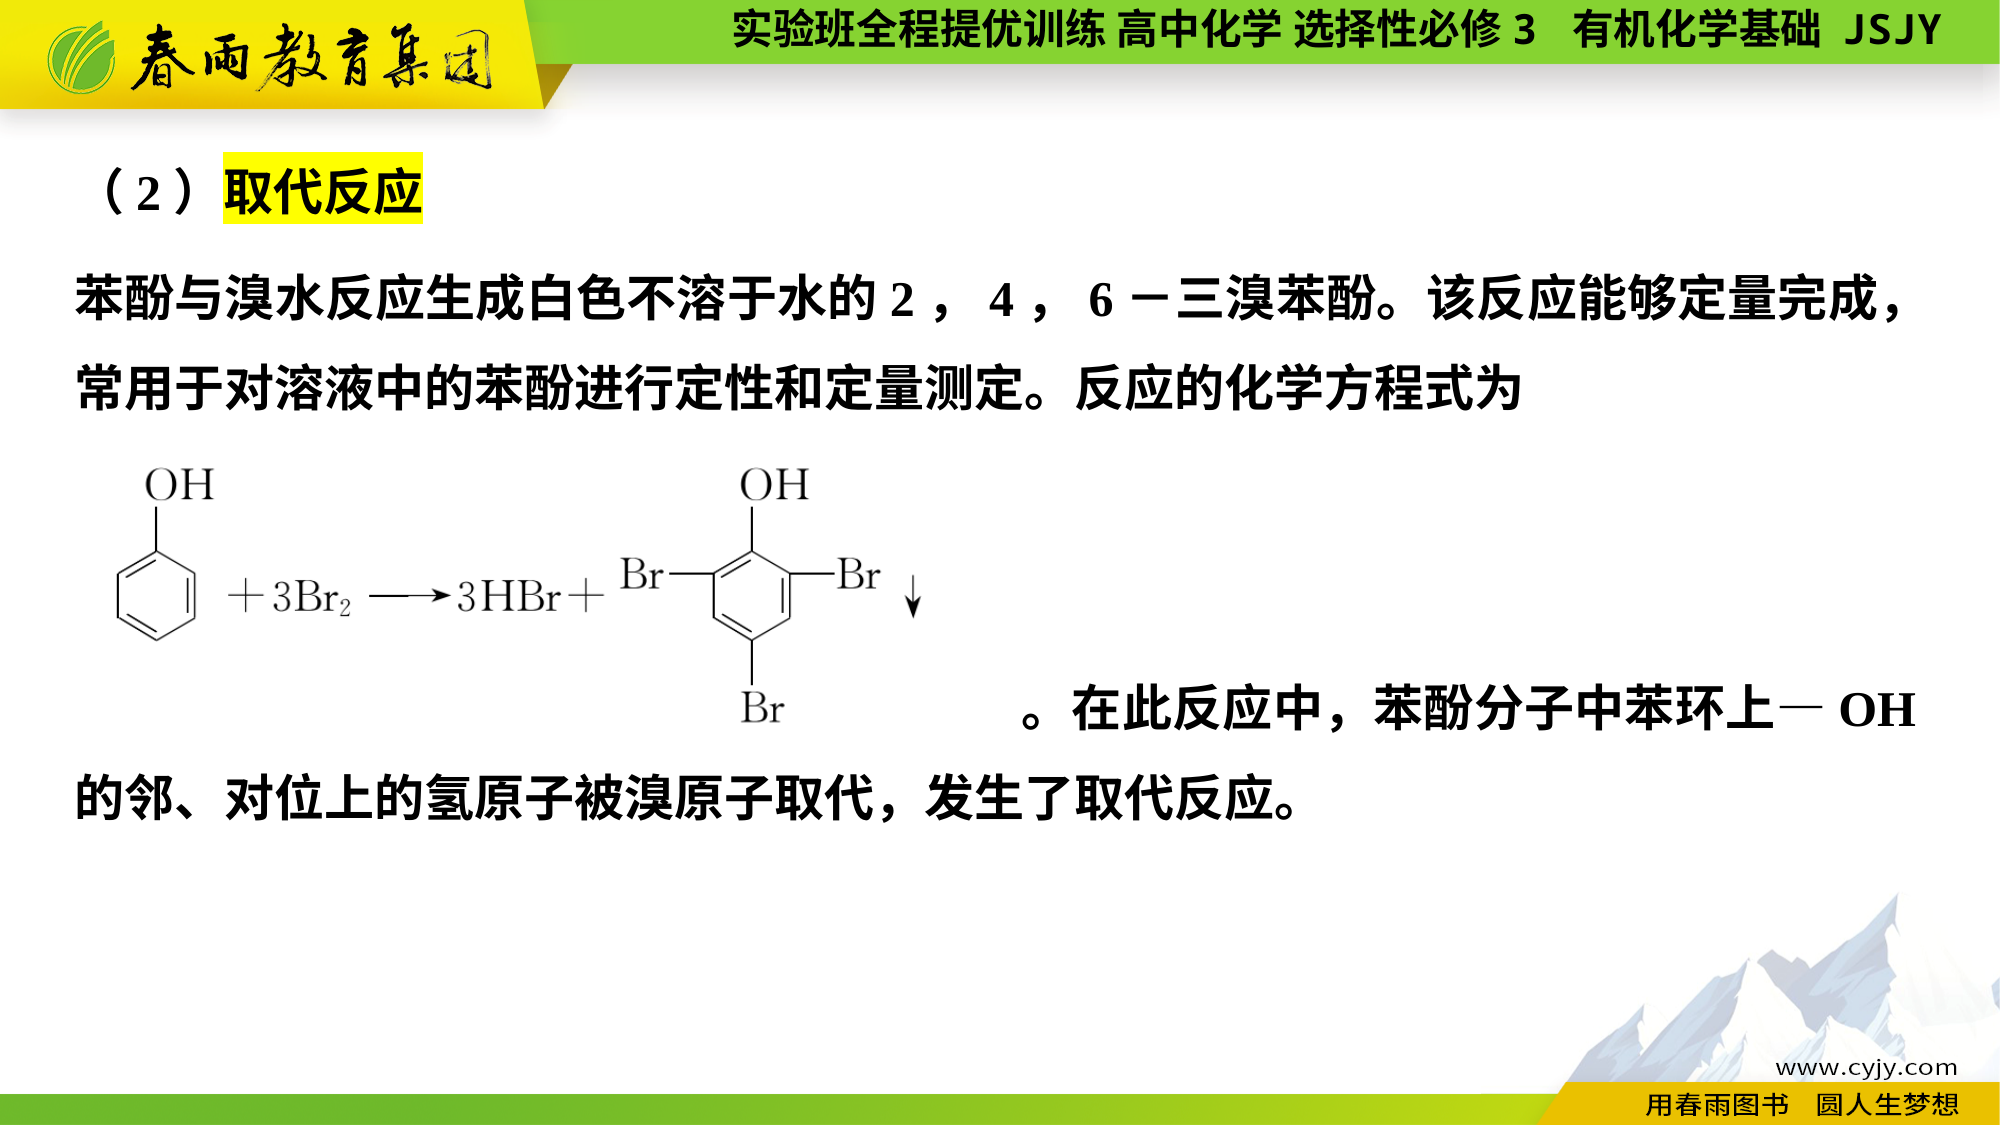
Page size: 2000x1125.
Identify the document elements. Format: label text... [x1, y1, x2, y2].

picture [0, 0, 2000, 1125]
list （2）取代反应 苯酚与溴水反应生成白色不溶于水的2，4，6－三溴苯酚。该反应能够定量完成，常用于对溶液中的苯酚进行定性和定量测定。反应的化学方程式为 。在此反应中，苯酚分子中苯环上—OH的邻、对位上的氢原子被溴原子取代，发生了取代反应。 [59, 122, 1944, 902]
